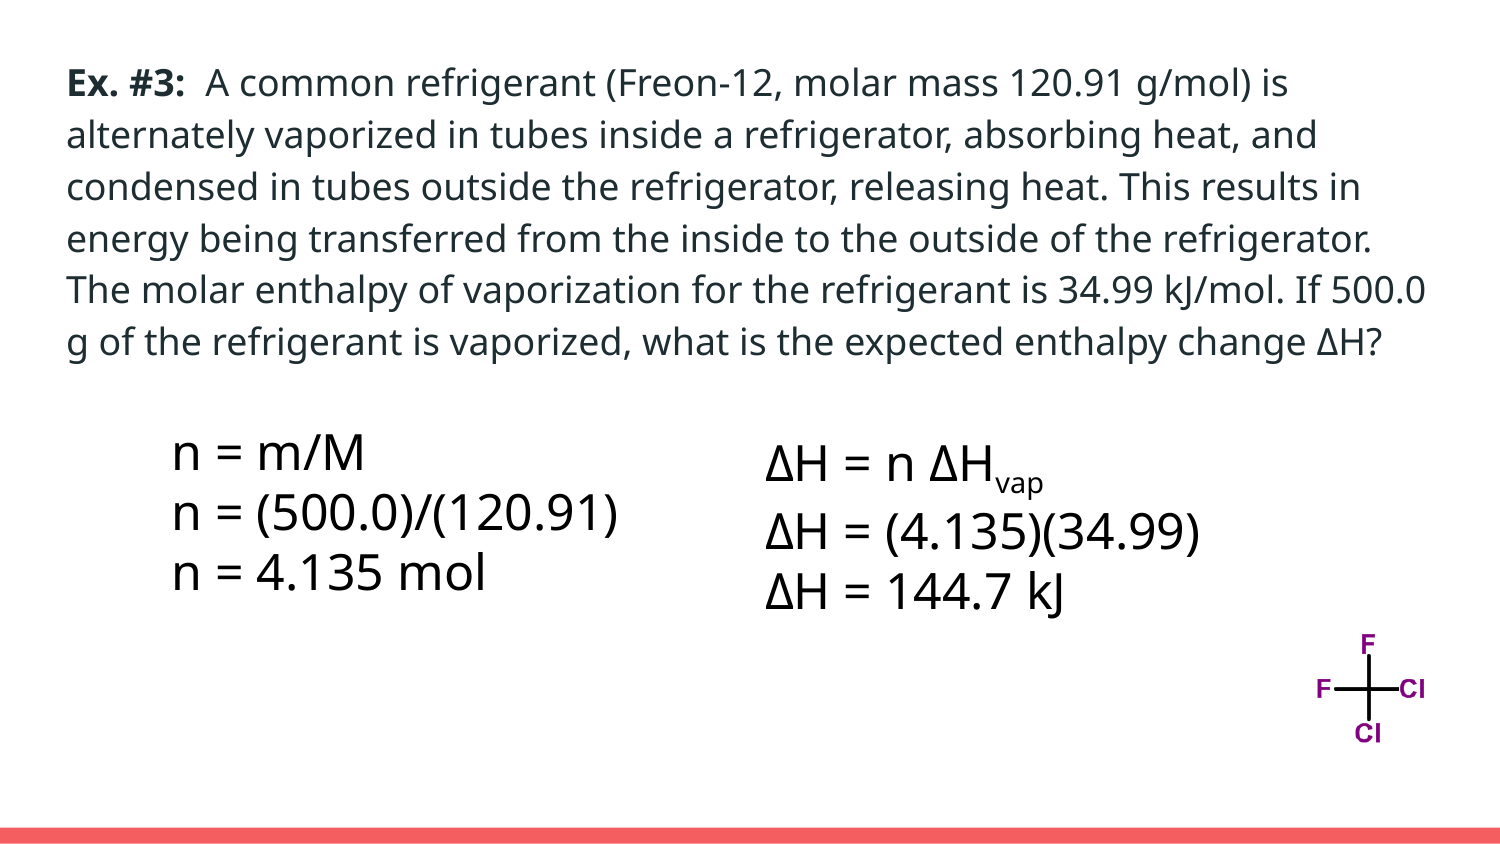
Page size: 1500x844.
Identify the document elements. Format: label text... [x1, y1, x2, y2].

text_box ΔH = n ΔHvap ΔH = (4.135)(34.99) ΔH = 144.7 kJ [750, 416, 1312, 646]
list Ex. #3: A common refrigerant (Freon-12, molar mass 120.91 g/mol) is alternately vaporized in tubes inside a refrigerator, absorbing heat, and condensed in tubes outside the refrigerator, releasing heat. This results in energy being transferred from the inside to the outside of the refrigerator. The molar enthalpy of vaporization for the refrigerant is 34.99 kJ/mol. If 500.0 g of the refrigerant is vaporized, what is the expected enthalpy change ΔH? [51, 37, 1449, 327]
picture [1267, 587, 1469, 789]
text_box n = m/M n = (500.0)/(120.91) n = 4.135 mol [156, 405, 801, 602]
